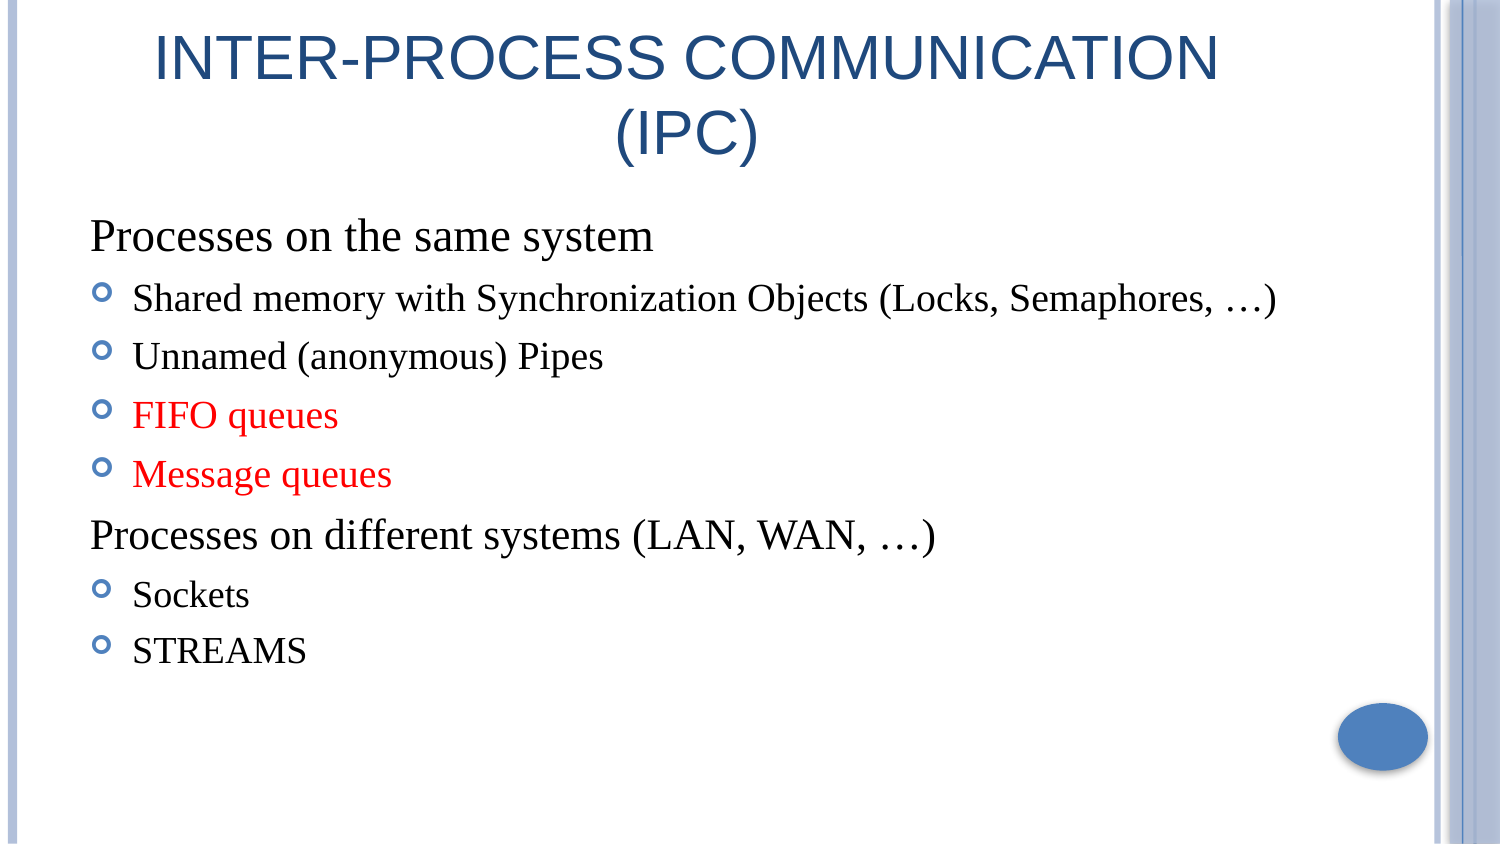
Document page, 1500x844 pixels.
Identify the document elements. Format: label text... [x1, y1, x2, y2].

title Inter-Process Communication (IPC) [75, 33, 1300, 175]
list Processes on the same system Shared memory with Synchronization Objects (Locks, Semaphores, …) Unnamed (anonymous) Pipes FIFO queues Message queues Processes on different systems (LAN, WAN, …) Sockets STREAMS [75, 196, 1375, 797]
